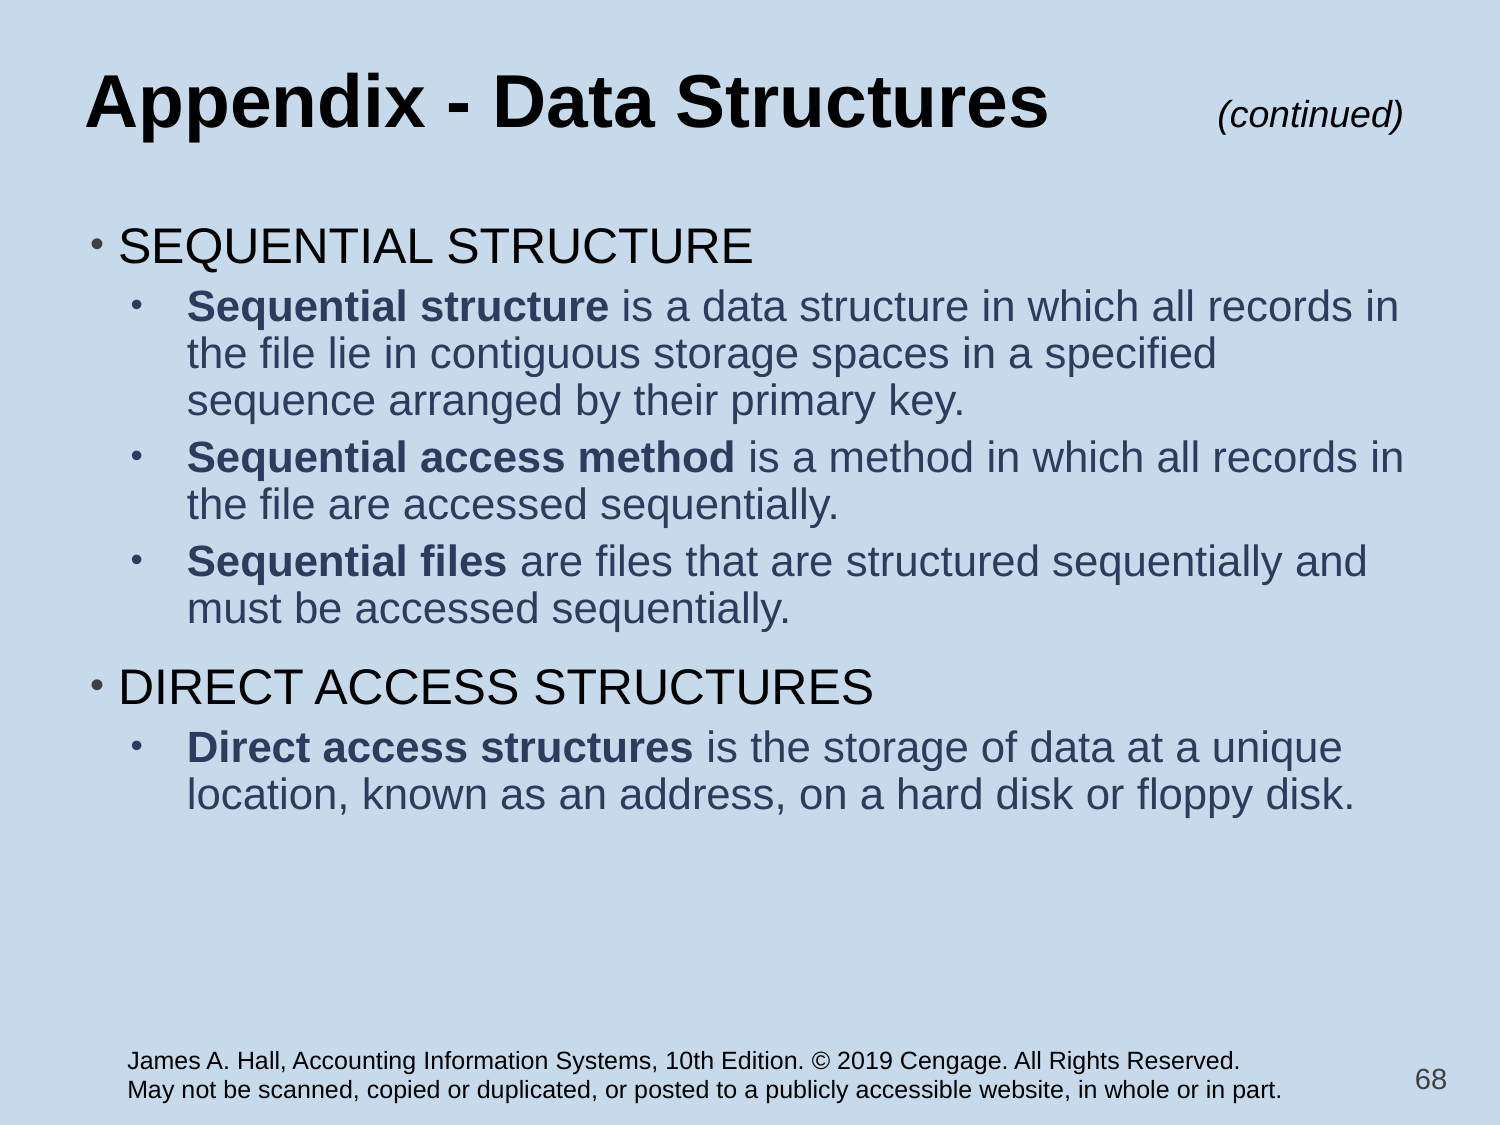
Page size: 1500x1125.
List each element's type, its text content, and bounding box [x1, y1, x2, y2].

title Appendix - Data Structures (continued) [69, 62, 1420, 188]
slide_number 68 [1400, 1052, 1488, 1113]
list SEQUENTIAL STRUCTURE Sequential structure is a data structure in which all records in the file lie in contiguous storage spaces in a specified sequence arranged by their primary key. Sequential access method is a method in which all records in the file are accessed sequentially. Sequential files are files that are structured sequentially and must be accessed sequentially. DIRECT ACCESS STRUCTURES Direct access structures is the storage of data at a unique location, known as an address, on a hard disk or floppy disk. [75, 212, 1426, 1000]
